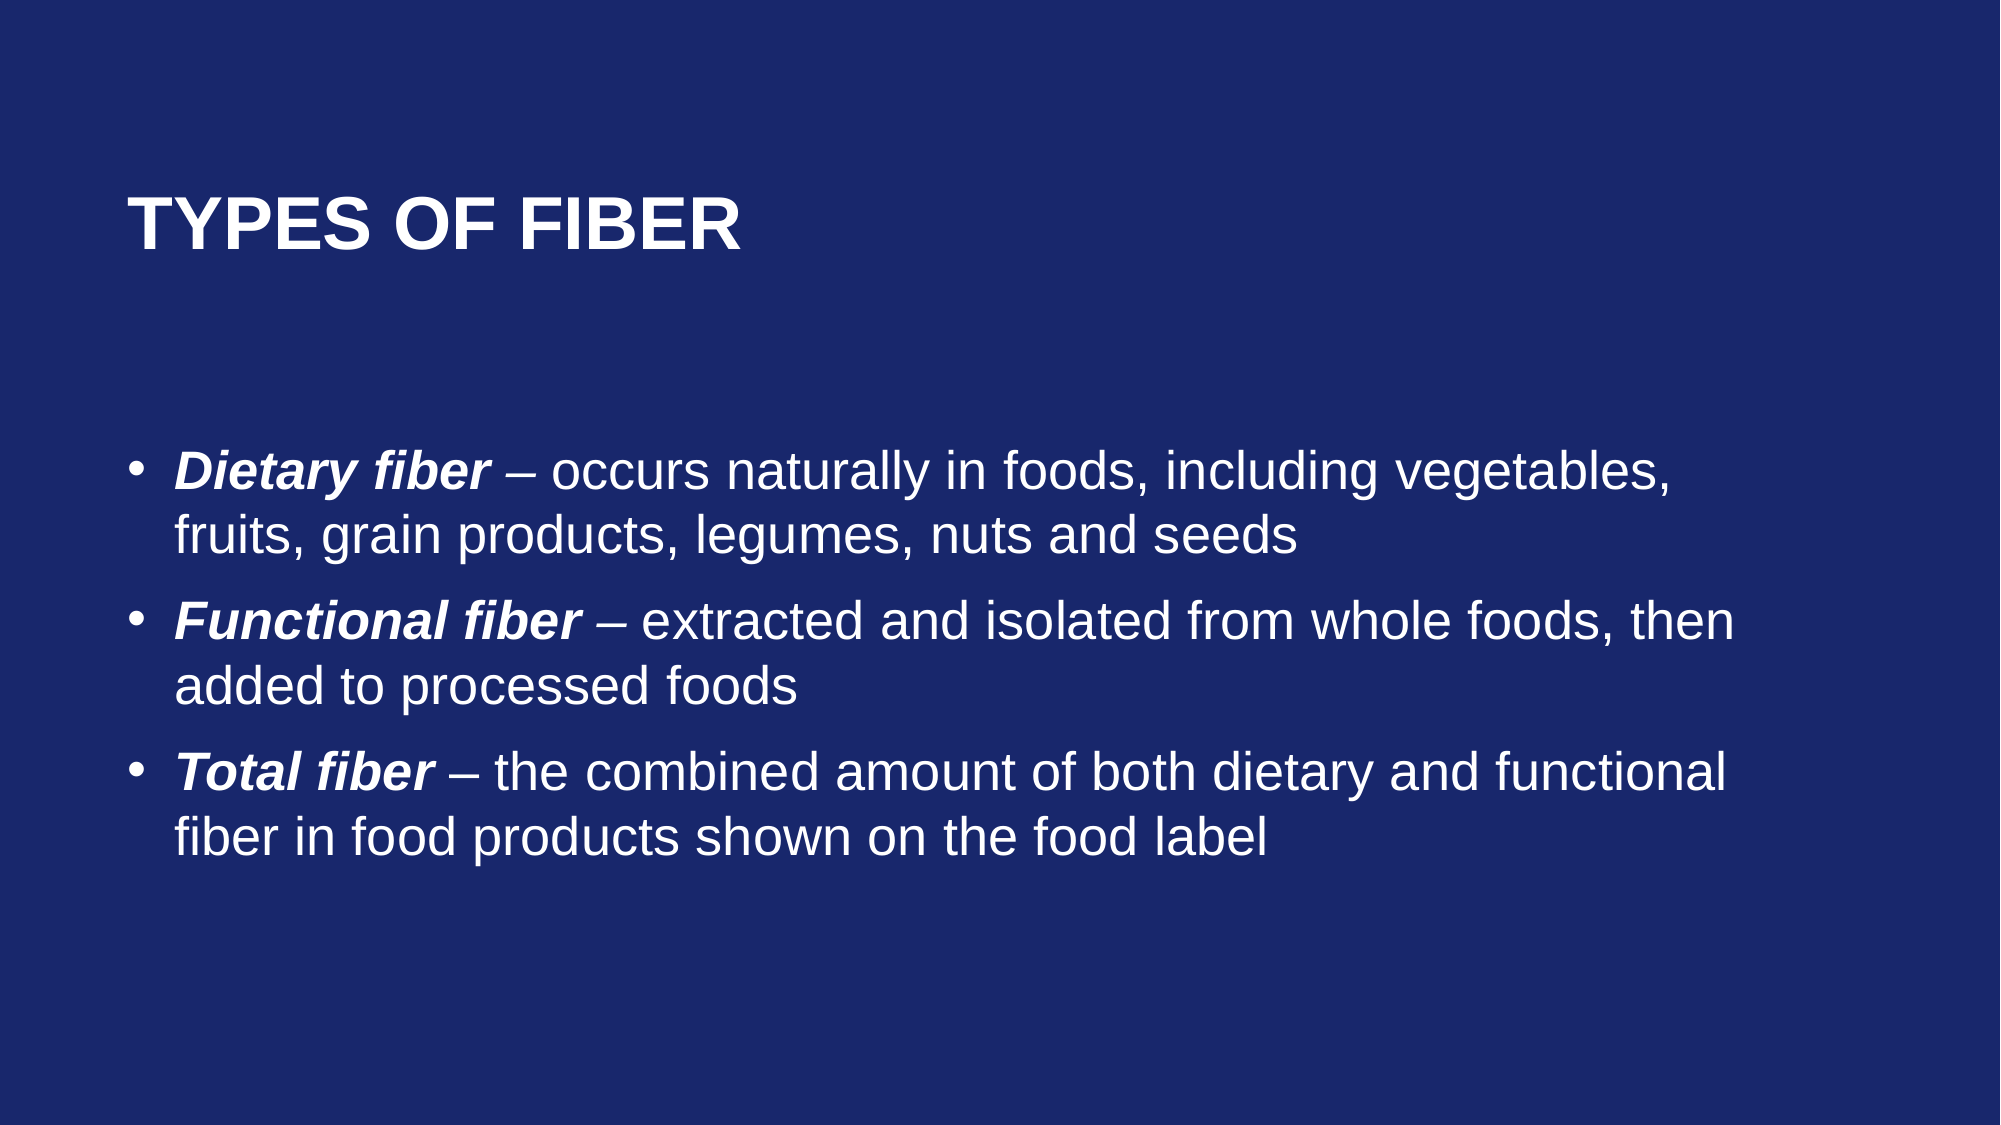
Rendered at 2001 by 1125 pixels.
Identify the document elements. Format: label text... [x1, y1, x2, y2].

list Dietary fiber – occurs naturally in foods, including vegetables, fruits, grain products, legumes, nuts and seeds Functional fiber – extracted and isolated from whole foods, then added to processed foods Total fiber – the combined amount of both dietary and functional fiber in food products shown on the food label [112, 351, 1775, 950]
title Types of fiber [112, 99, 1775, 339]
